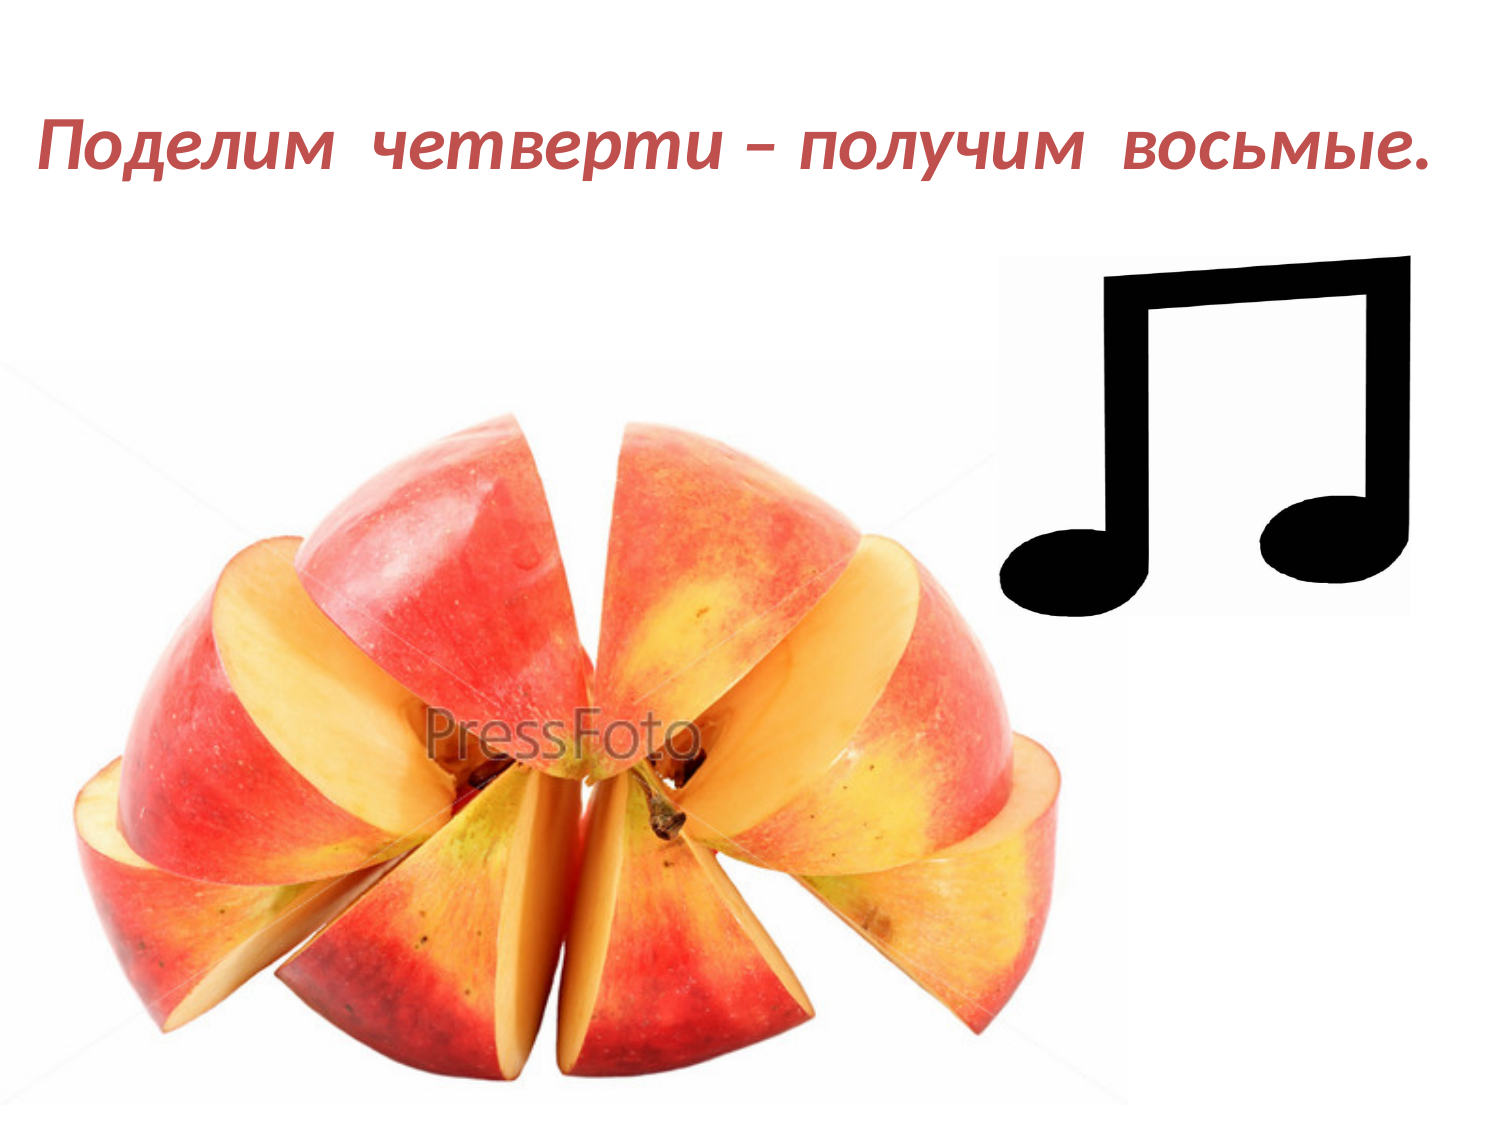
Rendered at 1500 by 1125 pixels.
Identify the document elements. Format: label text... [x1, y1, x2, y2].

title Поделим четверти – получим восьмые. [0, 45, 1471, 233]
picture [0, 255, 1411, 1106]
